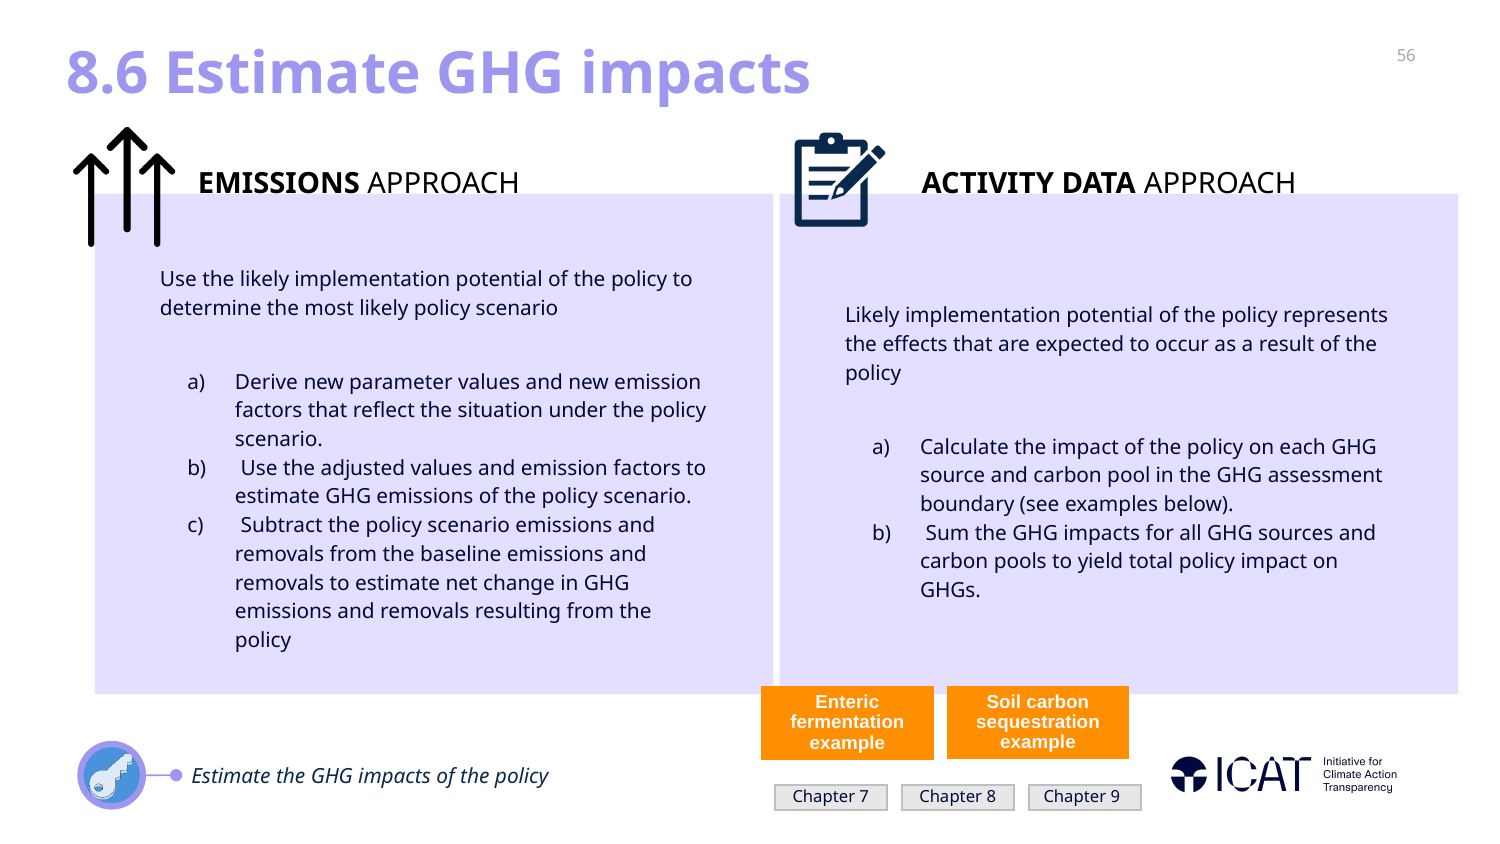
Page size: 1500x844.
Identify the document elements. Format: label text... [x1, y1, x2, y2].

text_box [901, 784, 1013, 811]
text_box [778, 123, 891, 236]
text_box [776, 784, 887, 811]
picture [40, 149, 208, 251]
text_box Enteric fermentation example [761, 686, 933, 760]
text_box Soil carbon sequestration example [947, 686, 1129, 758]
title 8.6 Estimate GHG impacts [51, 35, 1449, 139]
text_box [93, 193, 775, 695]
text_box Use the likely implementation potential of the policy to determine the most likely policy scenario Derive new parameter values and new emission factors that reflect the situation under the policy scenario. Use the adjusted values and emission factors to estimate GHG emissions of the policy scenario. Subtract the policy scenario emissions and removals from the baseline emissions and removals to estimate net change in GHG emissions and removals resulting from the policy [145, 231, 723, 683]
picture [1171, 724, 1430, 824]
text_box [170, 772, 182, 782]
text_box [79, 122, 175, 148]
text_box Estimate the GHG impacts of the policy [176, 737, 683, 814]
text_box [1027, 784, 1140, 811]
text_box Likely implementation potential of the policy represents the effects that are expected to occur as a result of the policy Calculate the impact of the policy on each GHG source and carbon pool in the GHG assessment boundary (see examples below). Sum the GHG impacts for all GHG sources and carbon pools to yield total policy impact on GHGs. [830, 224, 1408, 676]
text_box [778, 193, 1460, 695]
text_box ACTIVITY DATA APPROACH [872, 168, 1388, 224]
picture [80, 743, 144, 807]
text_box EMISSIONS APPROACH [212, 168, 612, 232]
